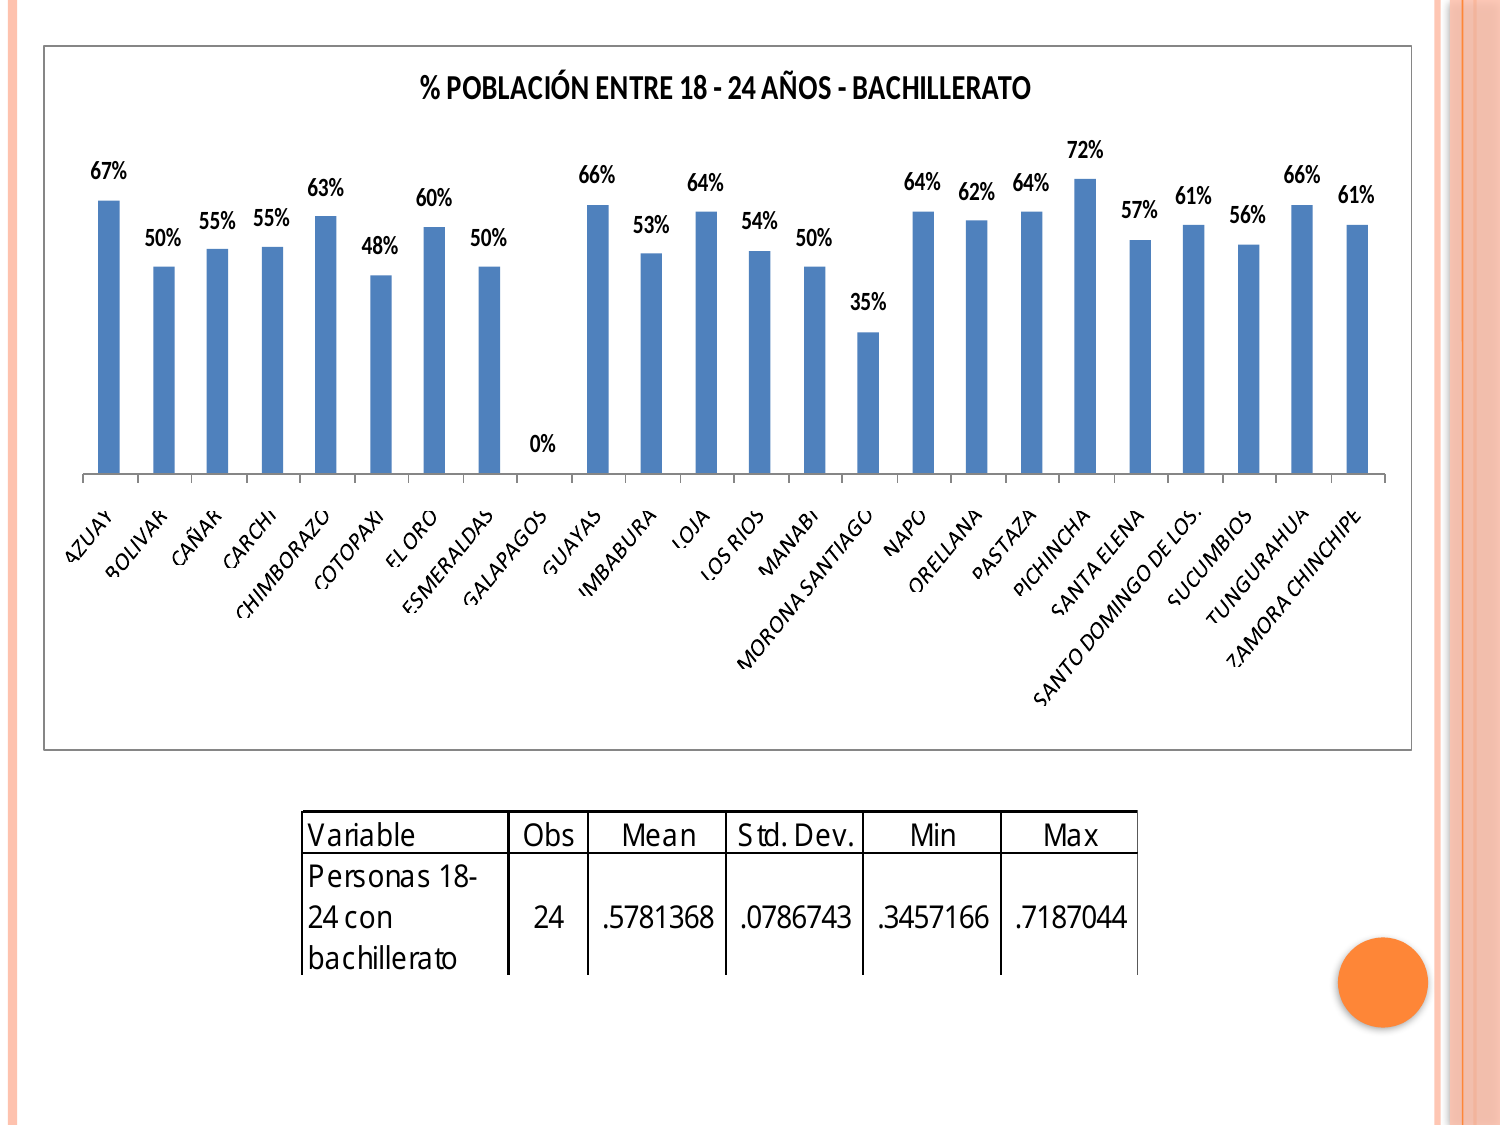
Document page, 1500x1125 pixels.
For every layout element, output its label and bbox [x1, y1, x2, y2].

picture [300, 809, 1141, 978]
list [40, 42, 1413, 752]
